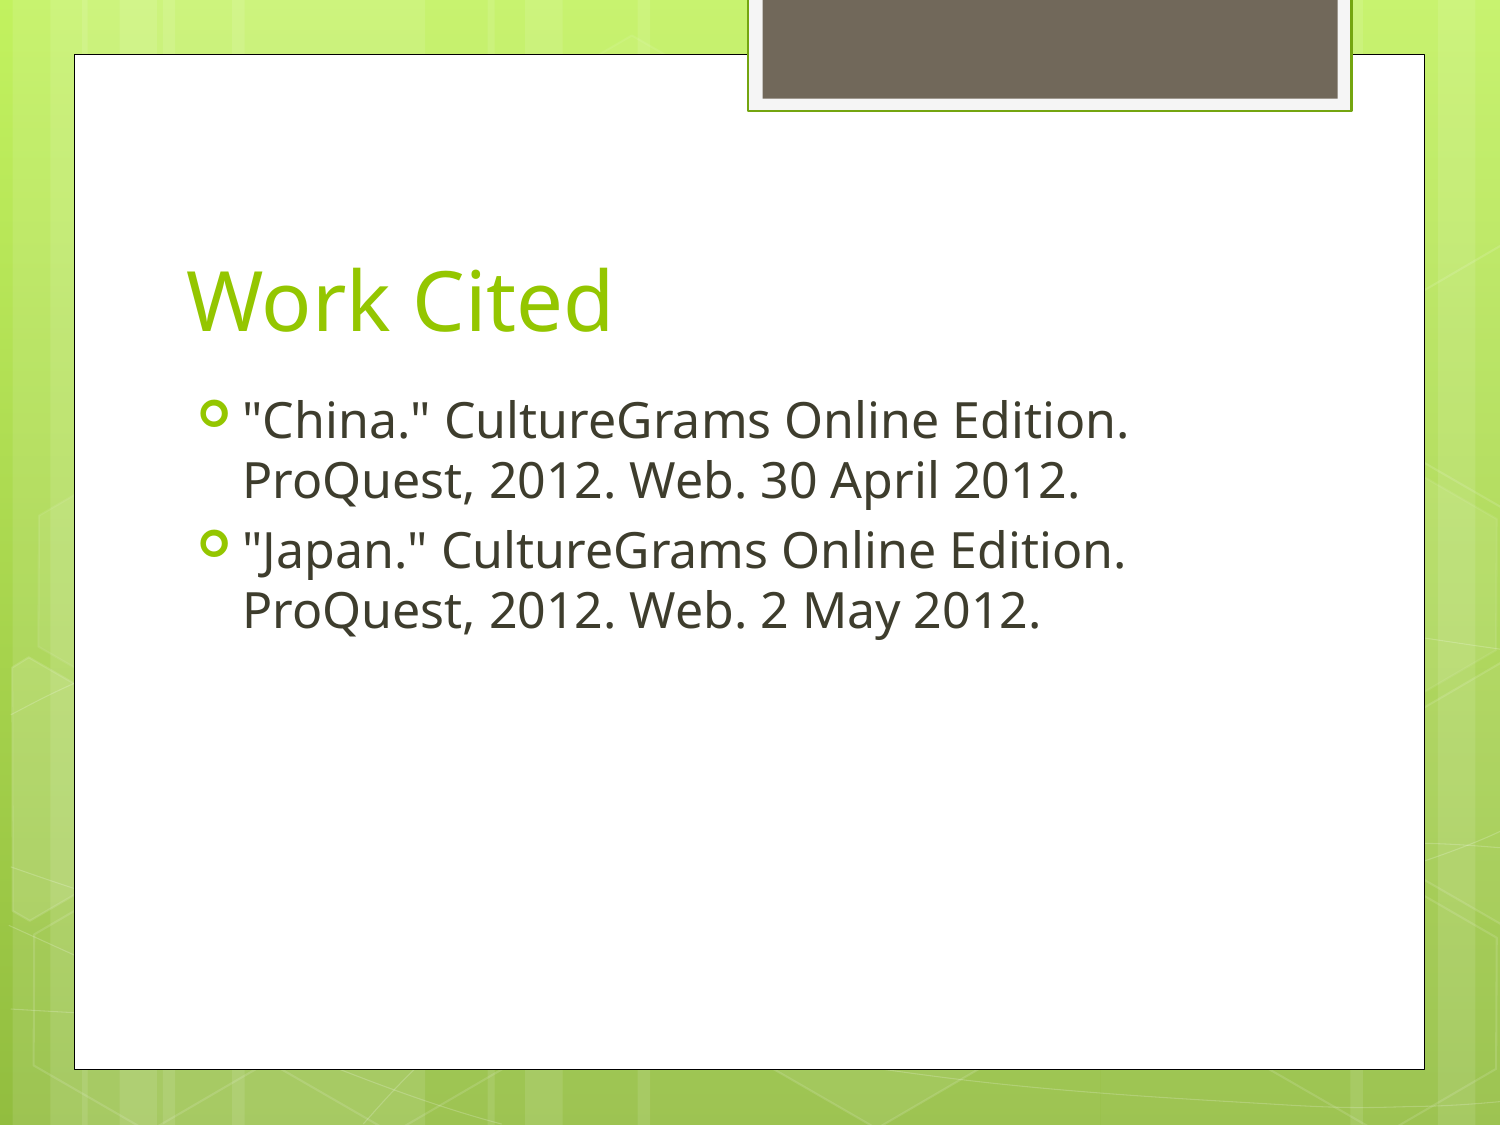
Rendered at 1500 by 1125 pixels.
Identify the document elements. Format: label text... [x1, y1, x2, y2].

title Work Cited [171, 168, 1324, 357]
list "China." CultureGrams Online Edition. ProQuest, 2012. Web. 30 April 2012. "Japan." CultureGrams Online Edition. ProQuest, 2012. Web. 2 May 2012. [171, 381, 1283, 957]
